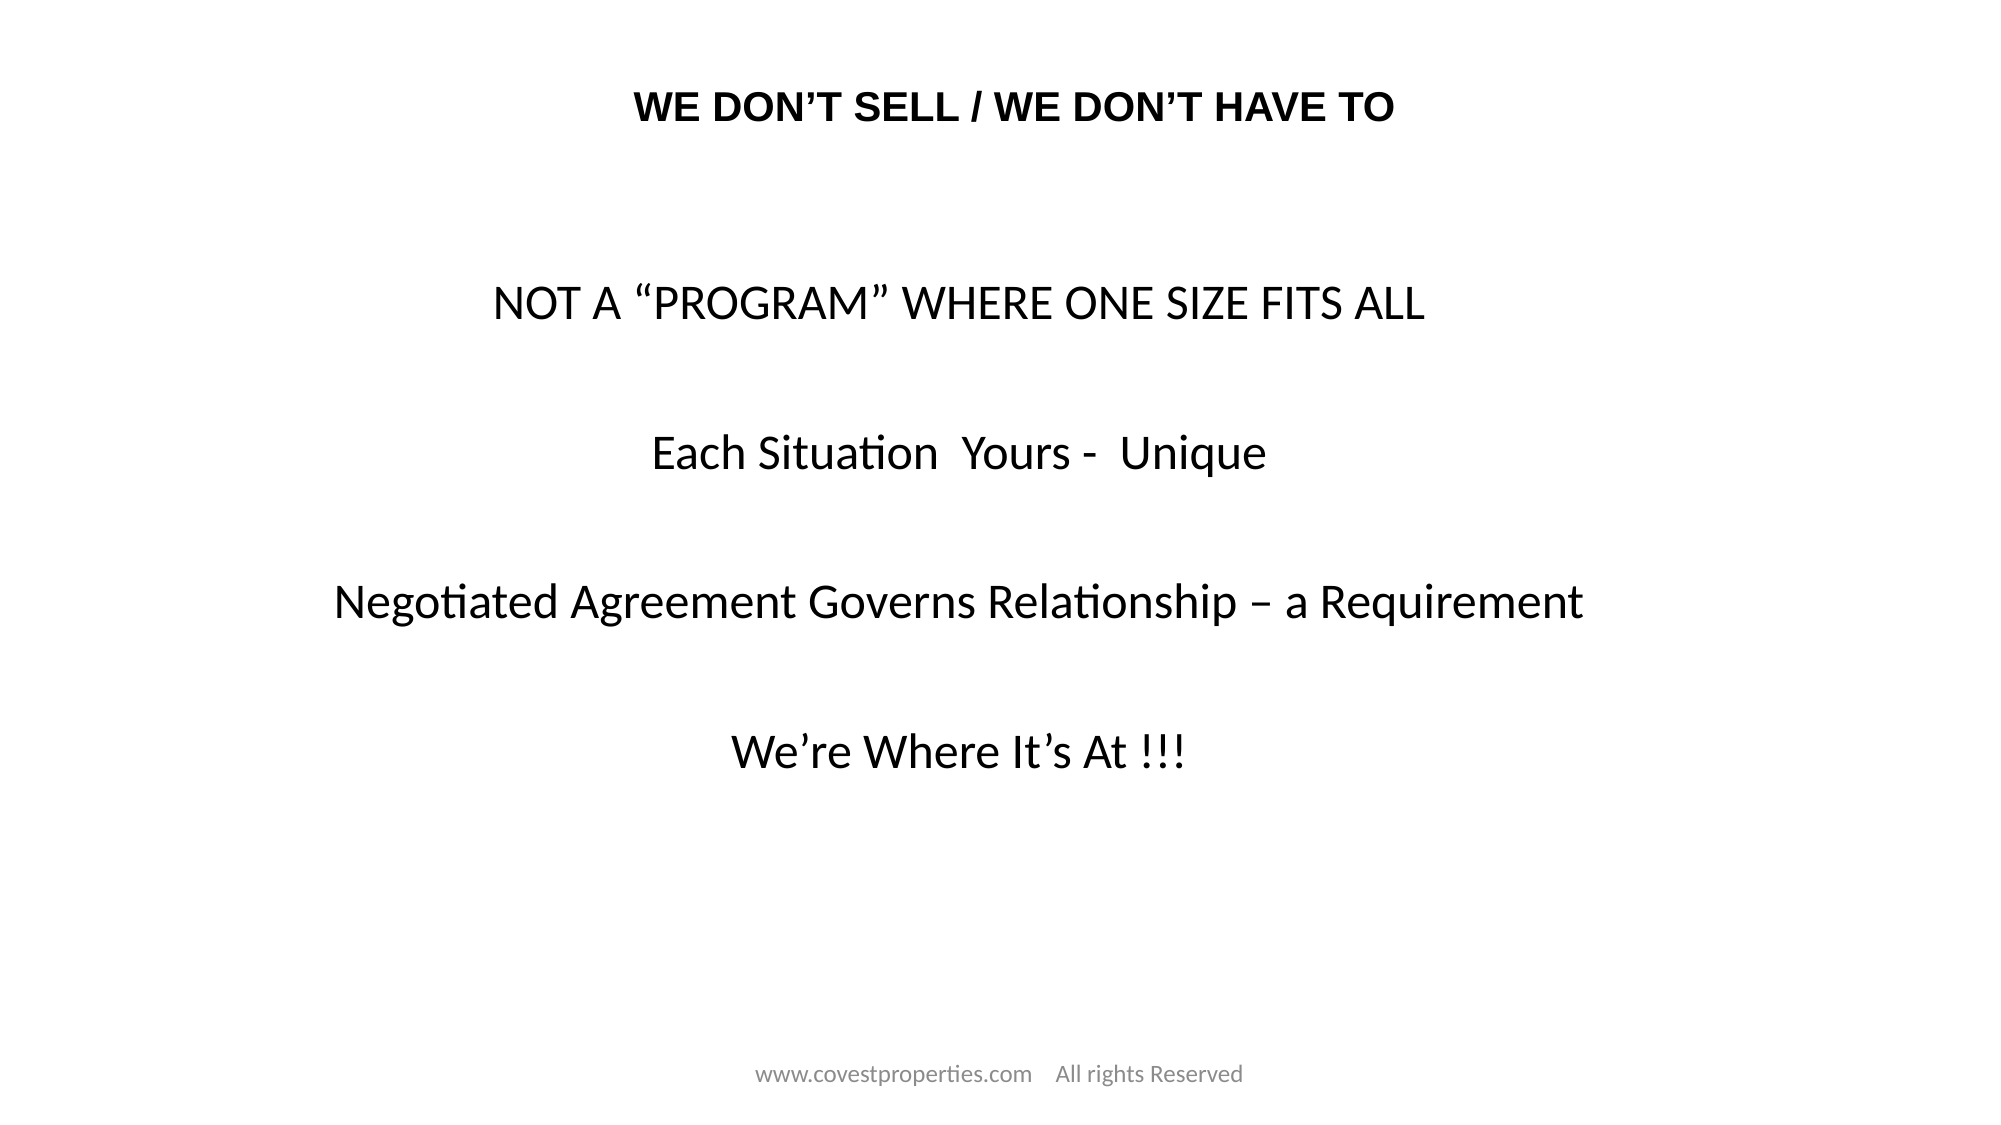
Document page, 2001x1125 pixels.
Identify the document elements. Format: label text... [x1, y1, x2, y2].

subtitle NOT A “PROGRAM” WHERE ONE SIZE FITS ALL Each Situation Yours - Unique Negotiated Agreement Governs Relationship – a Requirement We’re Where It’s At !!! [168, 188, 1750, 937]
footer www.covestproperties.com All rights Reserved [662, 1042, 1338, 1103]
title WE DON’T SELL / WE DON’T HAVE TO [279, 99, 1750, 188]
